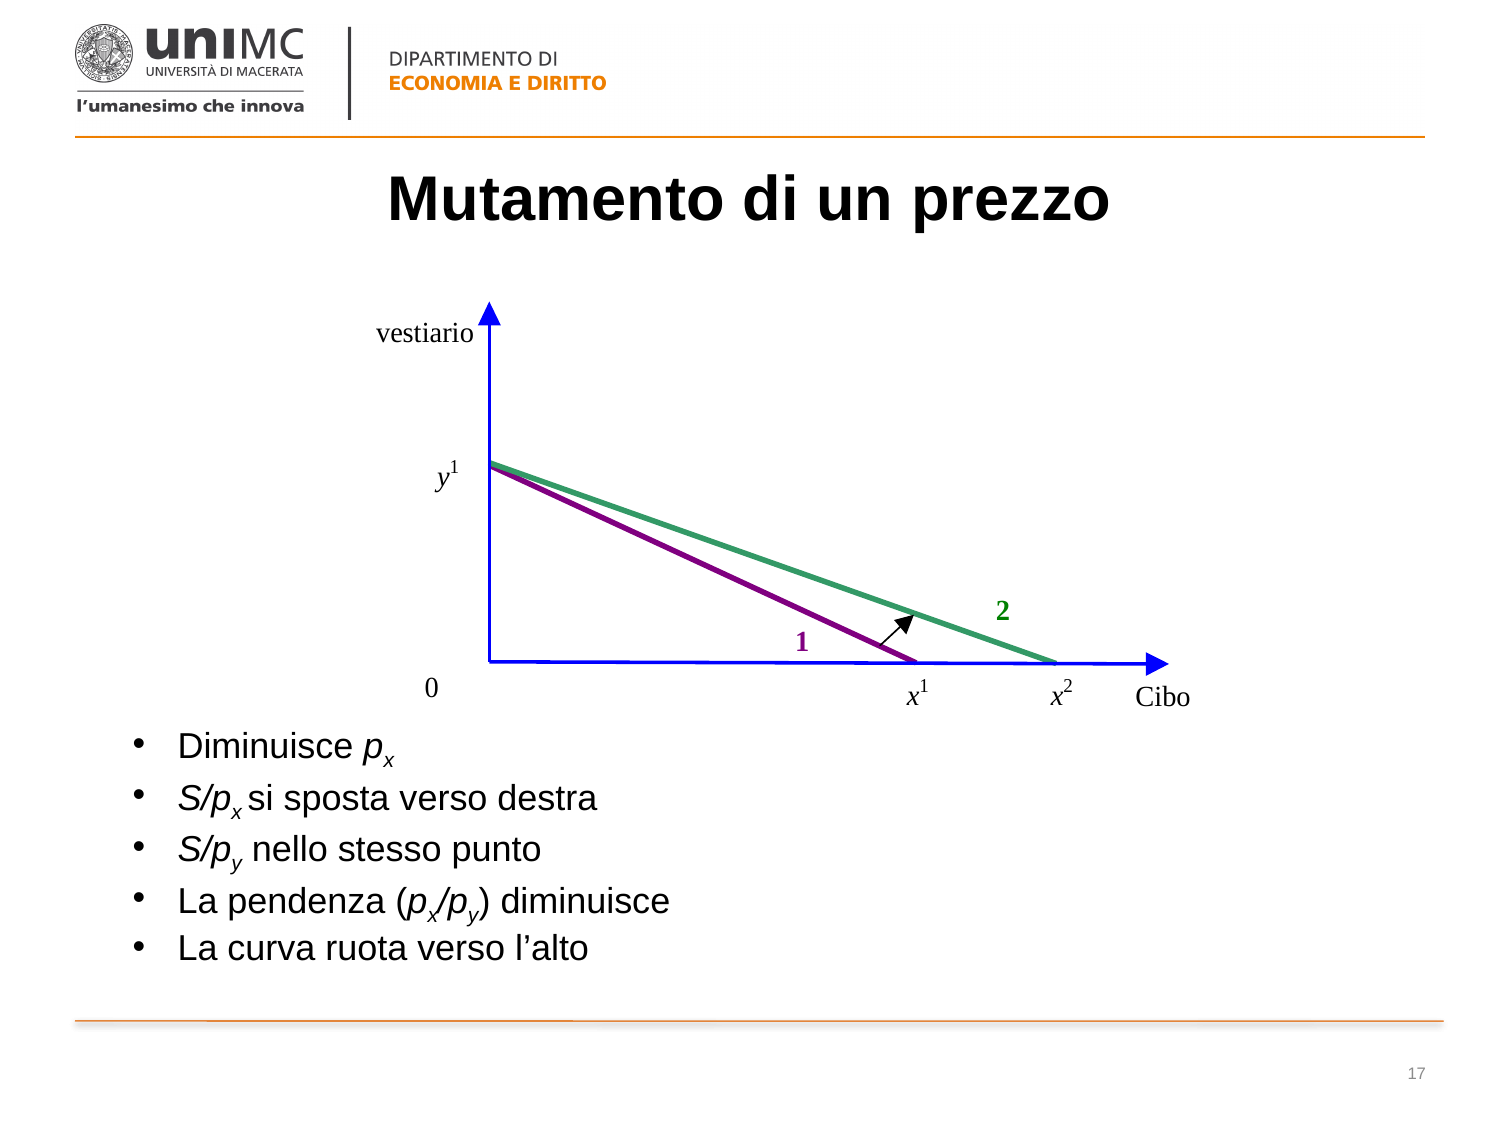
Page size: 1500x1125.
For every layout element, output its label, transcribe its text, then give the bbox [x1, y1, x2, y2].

picture [75, 24, 1425, 138]
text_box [358, 297, 1222, 734]
slide_number 17 [1091, 1042, 1442, 1103]
title Mutamento di un prezzo [75, 149, 1425, 241]
list Diminuisce px S/px si sposta verso destra S/py nello stesso punto La pendenza (px/py) diminuisce La curva ruota verso l’alto [117, 715, 1393, 978]
